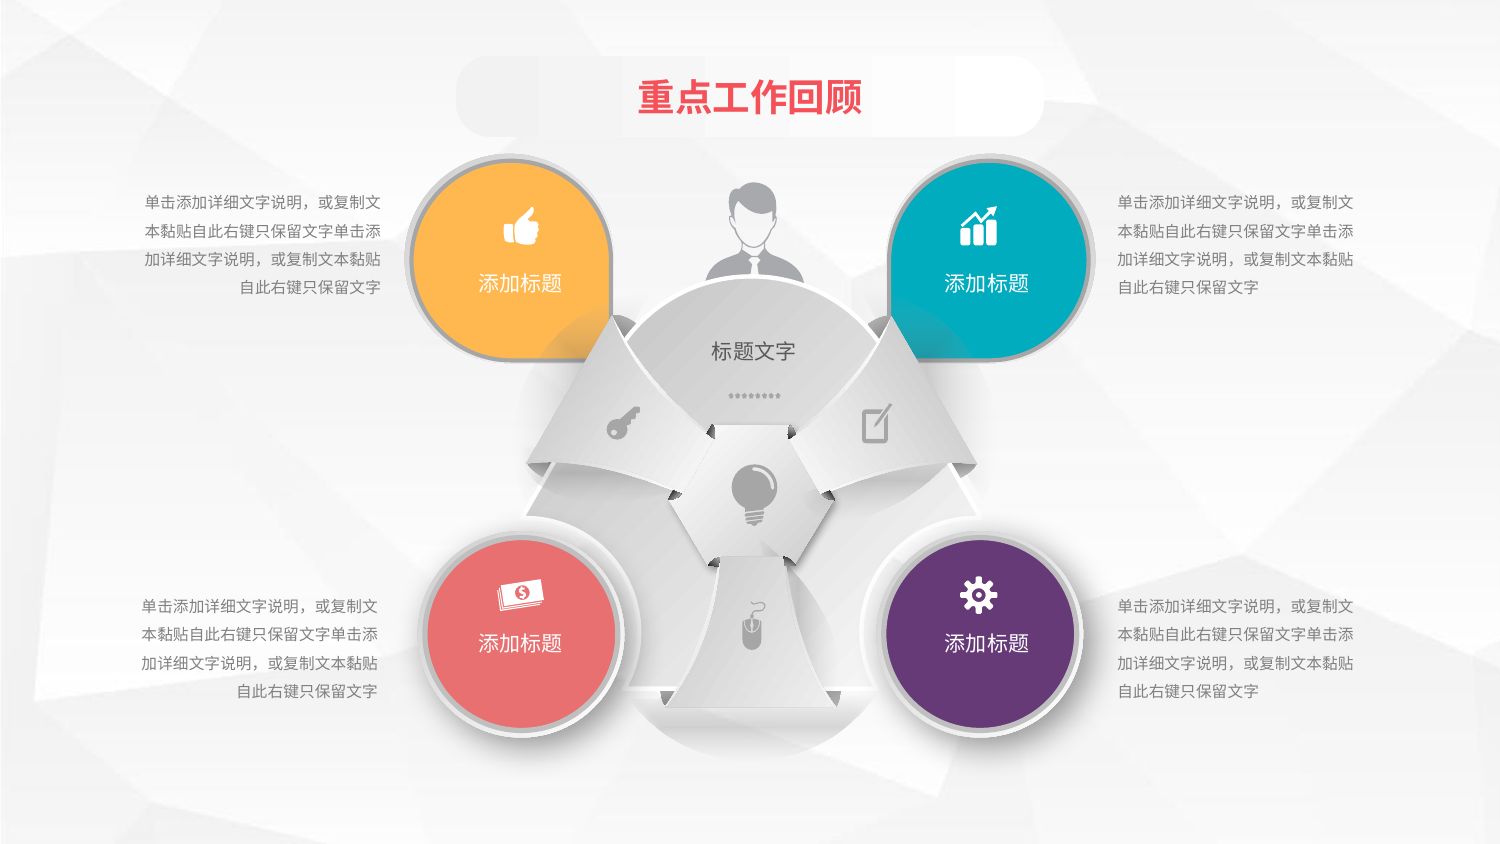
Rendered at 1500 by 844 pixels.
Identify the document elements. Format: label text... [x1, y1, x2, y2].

text_box 重点工作回顾 [454, 54, 1046, 138]
text_box 单击添加详细文字说明，或复制文本黏贴自此右键只保留文字单击添加详细文字说明，或复制文本黏贴自此右键只保留文字 [1102, 176, 1379, 305]
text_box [417, 531, 625, 738]
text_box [404, 153, 614, 364]
text_box 单击添加详细文字说明，或复制文本黏贴自此右键只保留文字单击添加详细文字说明，或复制文本黏贴自此右键只保留文字 [118, 176, 396, 305]
picture [0, 0, 1500, 844]
text_box 单击添加详细文字说明，或复制文本黏贴自此右键只保留文字单击添加详细文字说明，或复制文本黏贴自此右键只保留文字 [1102, 580, 1379, 708]
text_box 单击添加详细文字说明，或复制文本黏贴自此右键只保留文字单击添加详细文字说明，或复制文本黏贴自此右键只保留文字 [115, 580, 393, 708]
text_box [886, 153, 1096, 364]
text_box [728, 392, 781, 399]
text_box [512, 177, 997, 761]
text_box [876, 531, 1084, 738]
